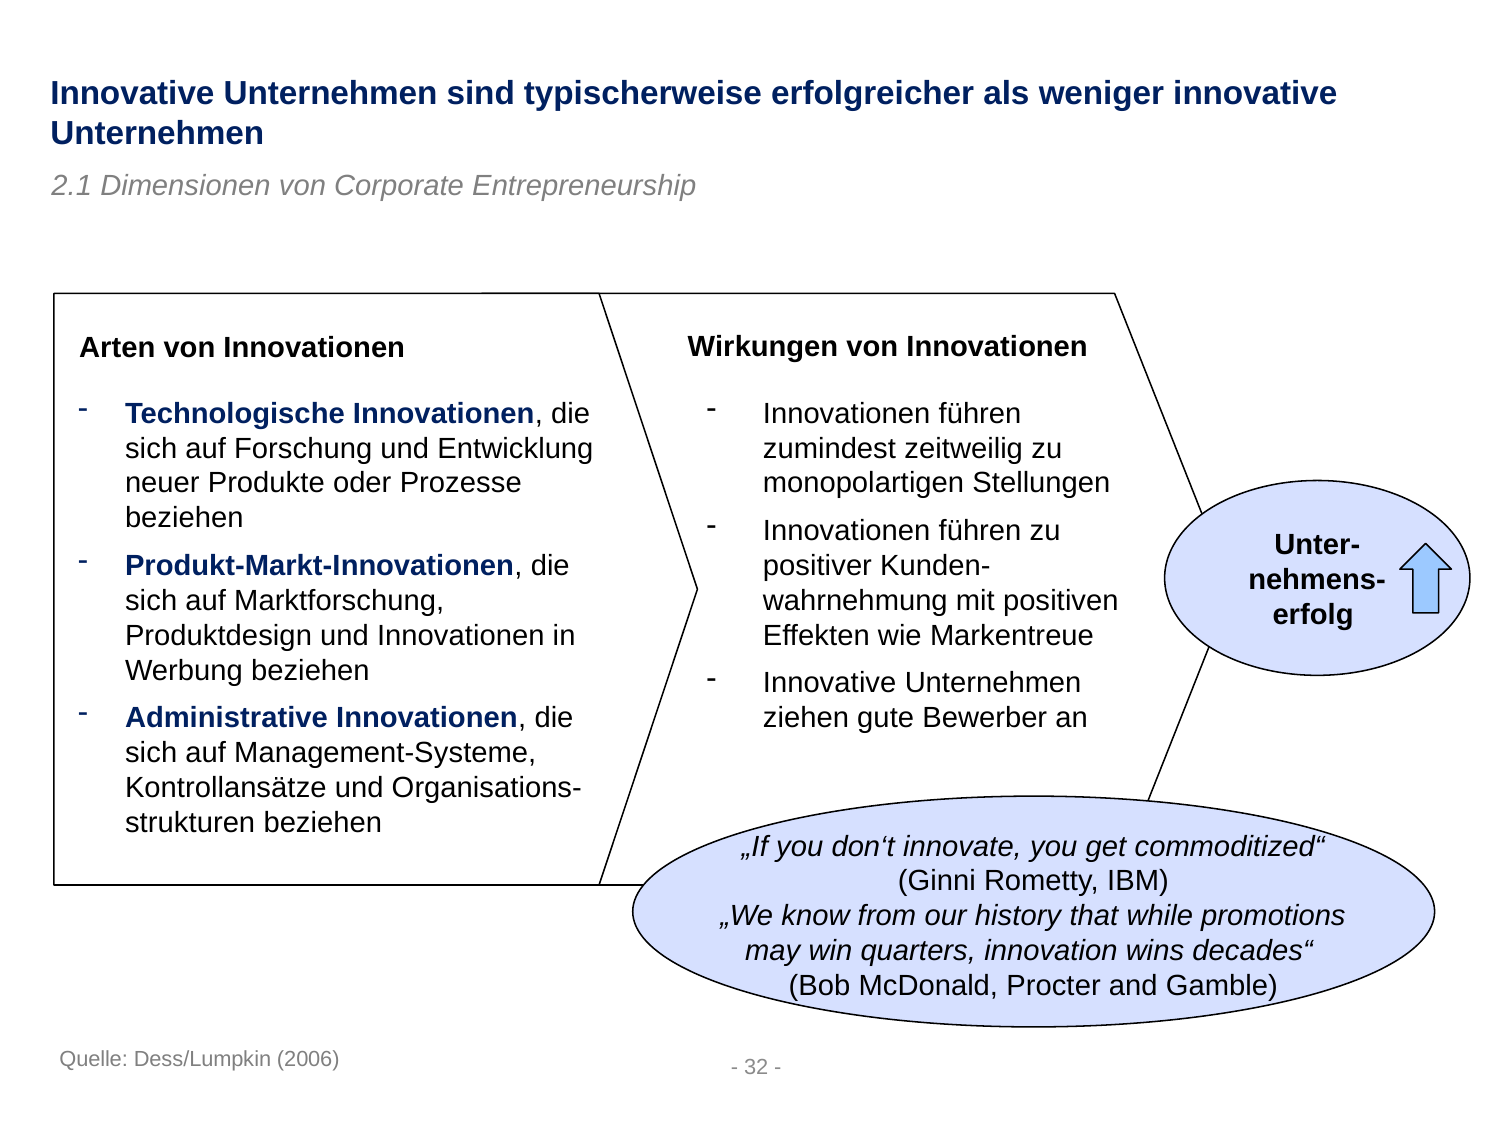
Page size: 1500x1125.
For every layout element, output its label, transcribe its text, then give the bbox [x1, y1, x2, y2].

text_box [600, 608, 1209, 886]
text_box 2.1 Dimensionen von Corporate Entrepreneurship [36, 159, 713, 209]
text_box [1370, 848, 1435, 975]
text_box Quelle: Dess/Lumpkin (2006) [44, 1037, 356, 1079]
text_box Innovative Unternehmen sind typischerweise erfolgreicher als weniger innovative Unternehmen [35, 63, 1433, 159]
text_box Innovationen führen zumindest zeitweilig zu monopolartigen Stellungen Innovationen führen zu positiver Kunden-wahrnehmung mit positiven Effekten wie Markentreue Innovative Unternehmen ziehen gute Bewerber an [691, 386, 1171, 741]
text_box „If you don‘t innovate, you get commoditized“ (Ginni Rometty, IBM) „We know from our history that while promotions may win quarters, innovation wins decades“ (Bob McDonald, Procter and Gamble) [697, 819, 1370, 1009]
text_box Arten von Innovationen [64, 320, 421, 371]
text_box Unter-nehmens-erfolg [1164, 480, 1470, 676]
text_box [1171, 435, 1202, 548]
text_box [53, 293, 698, 886]
text_box [600, 293, 1152, 566]
text_box Wirkungen von Innovationen [672, 319, 1103, 370]
text_box [819, 1009, 1249, 1027]
text_box Technologische Innovationen, die sich auf Forschung und Entwicklung neuer Produkte oder Prozesse beziehen Produkt-Markt-Innovationen, die sich auf Marktforschung, Produktdesign und Innovationen in Werbung beziehen Administrative Innovationen, die sich auf Management-Systeme, Kontrollansätze und Organisations-strukturen beziehen [63, 386, 619, 846]
slide_number - 32 - [599, 1045, 913, 1093]
text_box [794, 796, 1274, 819]
text_box [1399, 543, 1452, 613]
text_box [632, 848, 697, 975]
